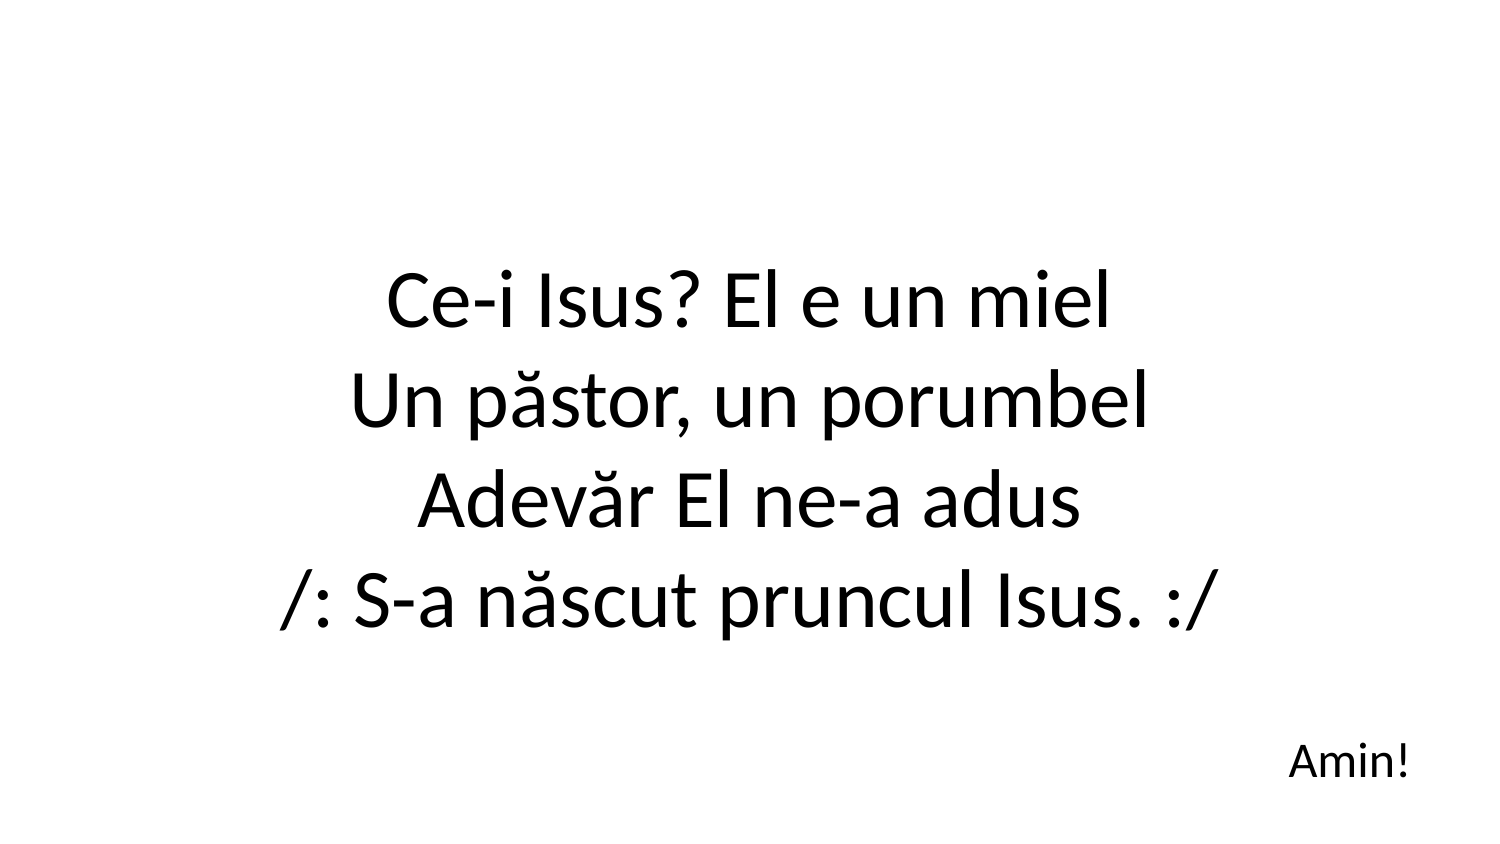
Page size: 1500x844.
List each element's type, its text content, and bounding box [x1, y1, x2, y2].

text_box Ce-i Isus? El e un miel Un păstor, un porumbel Adevăr El ne-a adus /: S-a născut pruncul Isus. :/ [265, 192, 1235, 652]
text_box Amin! [1273, 674, 1427, 795]
